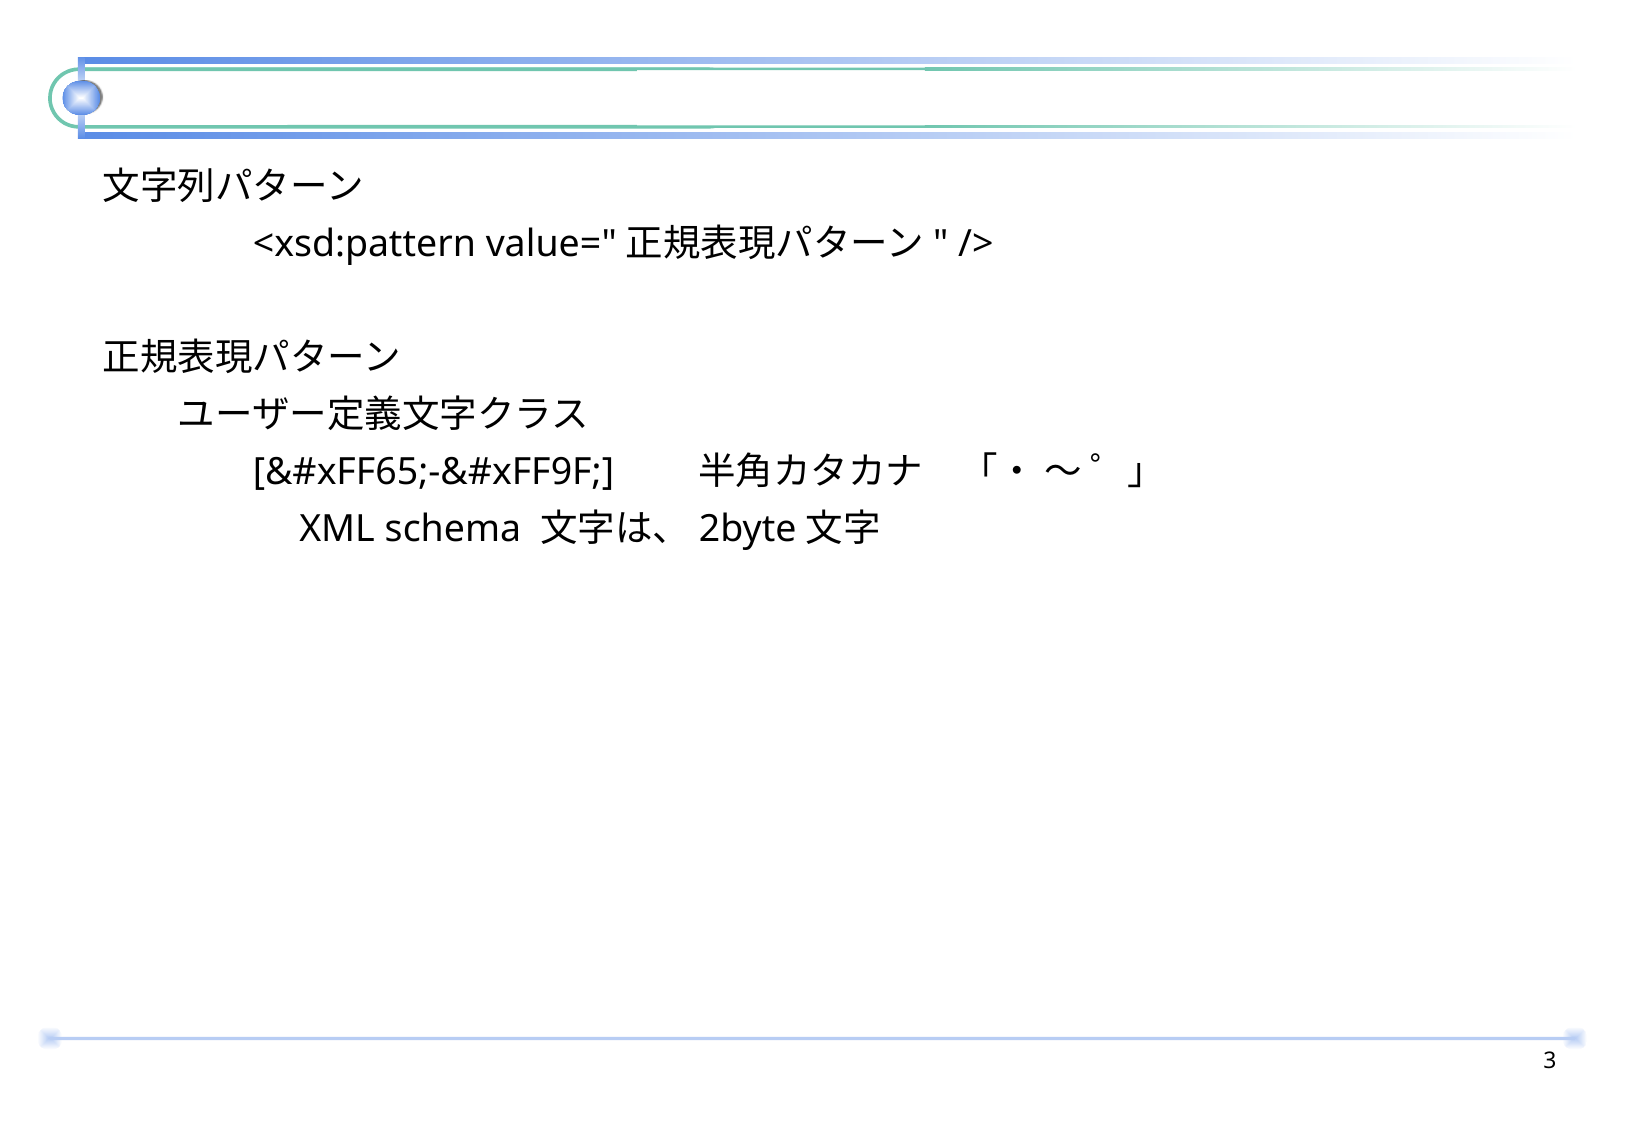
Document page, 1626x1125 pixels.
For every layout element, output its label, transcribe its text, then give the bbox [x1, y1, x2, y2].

slide_number 2 [1512, 1038, 1588, 1074]
list 文字列パターン <xsd:pattern value="正規表現パターン" /> 正規表現パターン ユーザー定義文字クラス [&#xFF65;-&#xFF9F;] 半角カタカナ 「・ ～ ゜」 XML schema 文字は、2byte文字 [87, 149, 1538, 1012]
